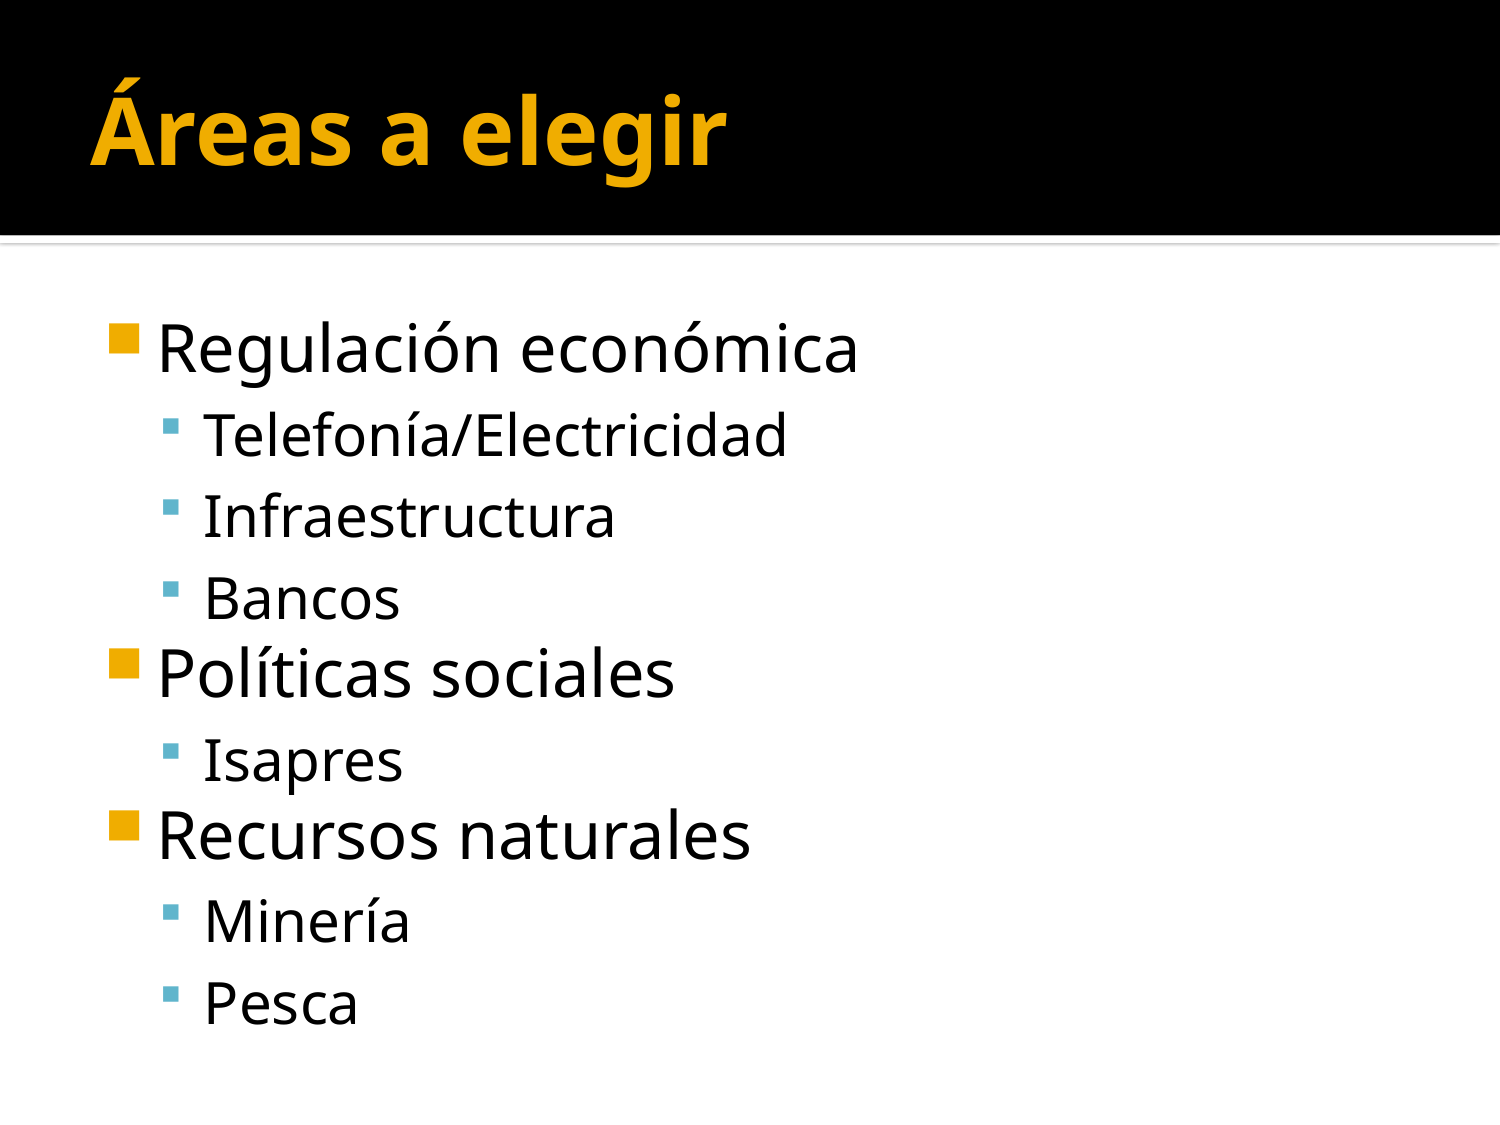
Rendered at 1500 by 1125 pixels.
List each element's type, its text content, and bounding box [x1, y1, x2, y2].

list Regulación económica Telefonía/Electricidad Infraestructura Bancos Políticas sociales Isapres Recursos naturales Minería Pesca [75, 291, 1425, 1050]
title Áreas a elegir [75, 25, 1425, 231]
